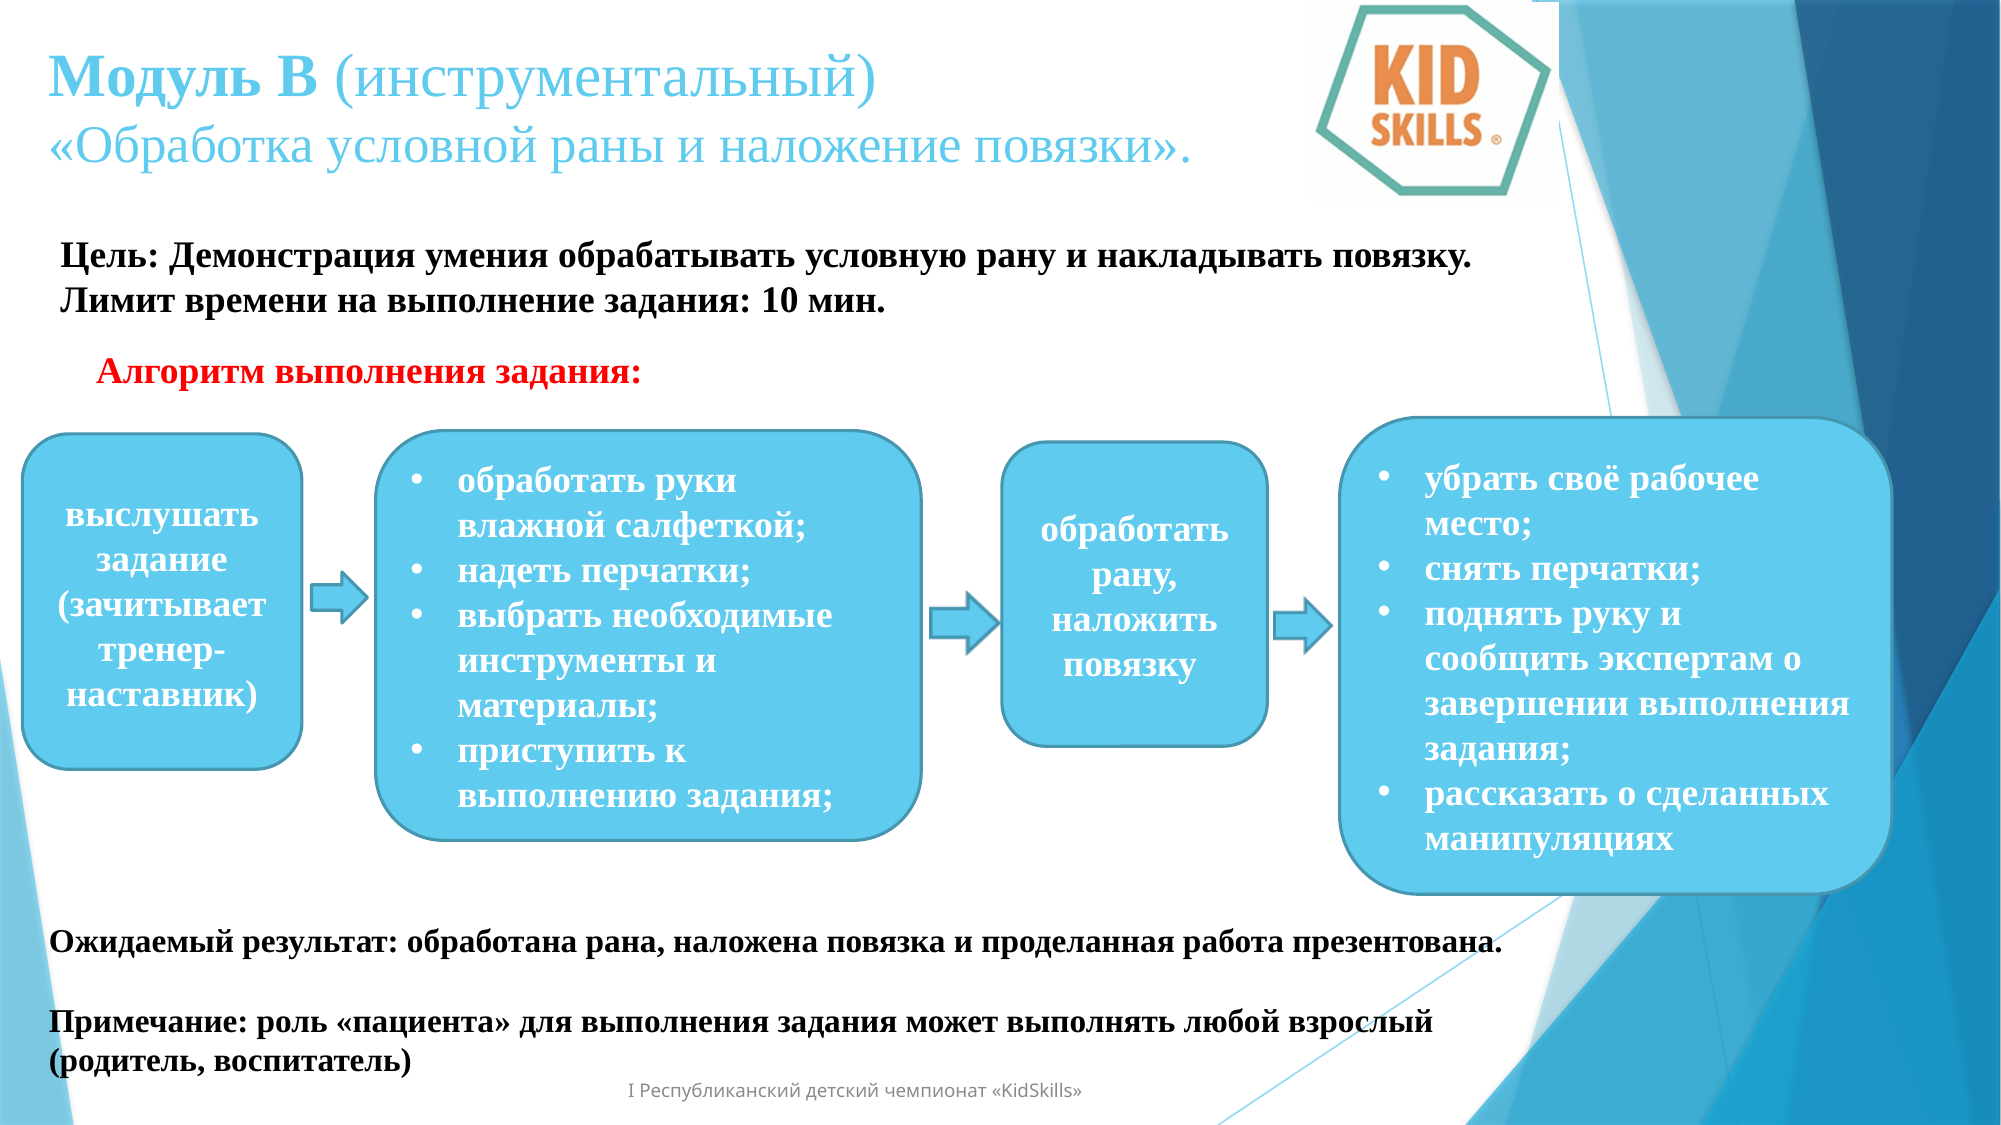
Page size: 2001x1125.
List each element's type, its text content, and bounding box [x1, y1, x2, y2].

footer I Республиканский детский чемпионат «KidSkills» [613, 1060, 1647, 1121]
text_box обработать руки влажной салфеткой; надеть перчатки; выбрать необходимые инструменты и материалы; приступить к выполнению задания; [374, 429, 923, 842]
text_box Цель: Демонстрация умения обрабатывать условную рану и накладывать повязку. Лимит времени на выполнение задания: 10 мин. [45, 222, 1507, 328]
text_box [304, 575, 374, 651]
picture [928, 589, 1003, 657]
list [1309, 2, 1559, 202]
text_box Алгоритм выполнения задания: [81, 339, 659, 399]
text_box [923, 575, 1000, 651]
text_box обработать рану, наложить повязку [1000, 440, 1269, 748]
text_box Ожидаемый результат: обработана рана, наложена повязка и проделанная работа презентована. Примечание: роль «пациента» для выполнения задания может выполнять любой взрослый (родитель, воспитатель) [33, 911, 1592, 1125]
text_box [309, 570, 369, 625]
picture [1272, 595, 1334, 657]
text_box убрать своё рабочее место; снять перчатки; поднять руку и сообщить экспертам о завершении выполнения задания; рассказать о сделанных манипуляциях [1338, 415, 1894, 896]
title Модуль В (инструментальный) «Обработка условной раны и наложение повязки». [34, 27, 1592, 245]
text_box выслушать задание (зачитывает тренер-наставник) [20, 432, 304, 771]
